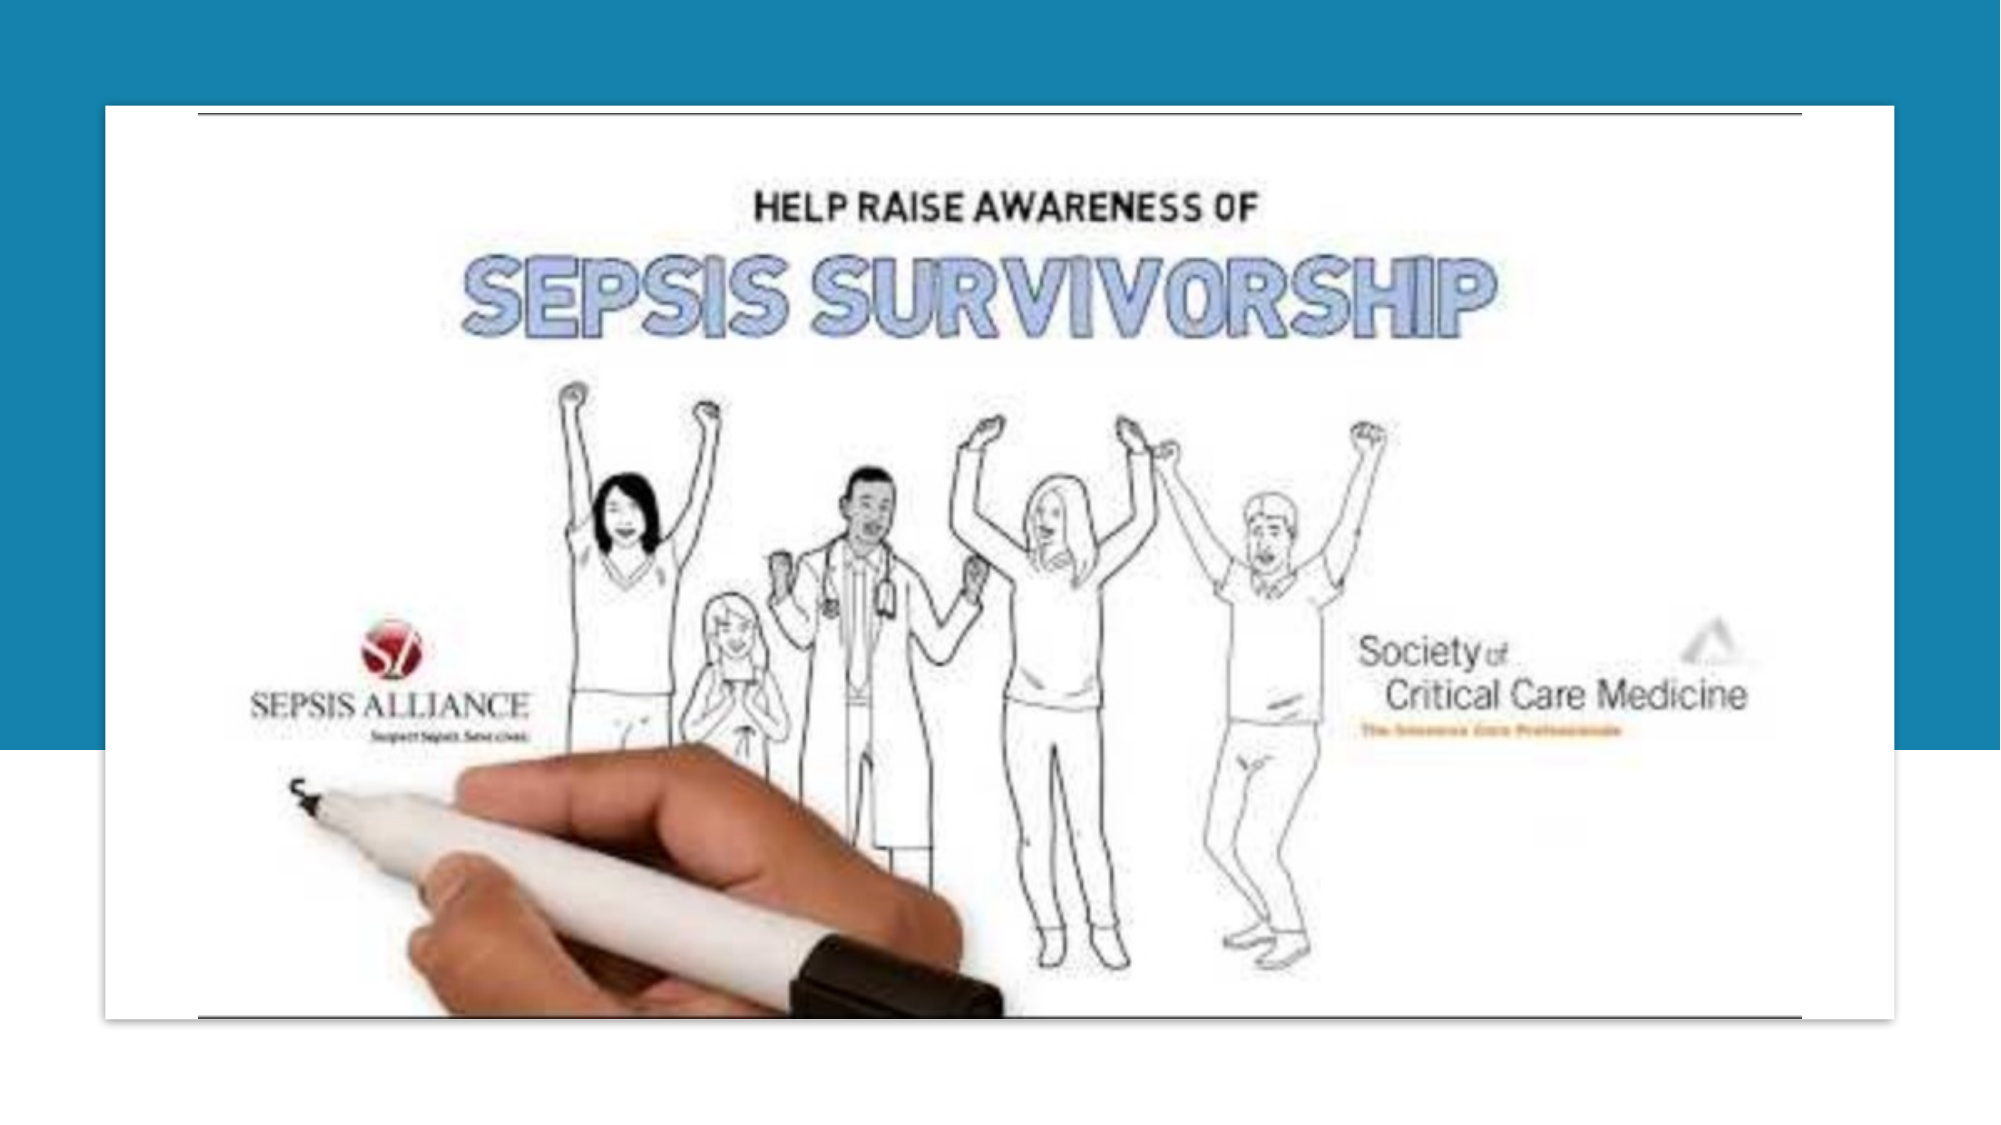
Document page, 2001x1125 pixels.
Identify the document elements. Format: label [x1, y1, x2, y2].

text_box [104, 104, 1896, 1021]
text_box [197, 112, 1803, 1020]
text_box [0, 0, 2000, 751]
